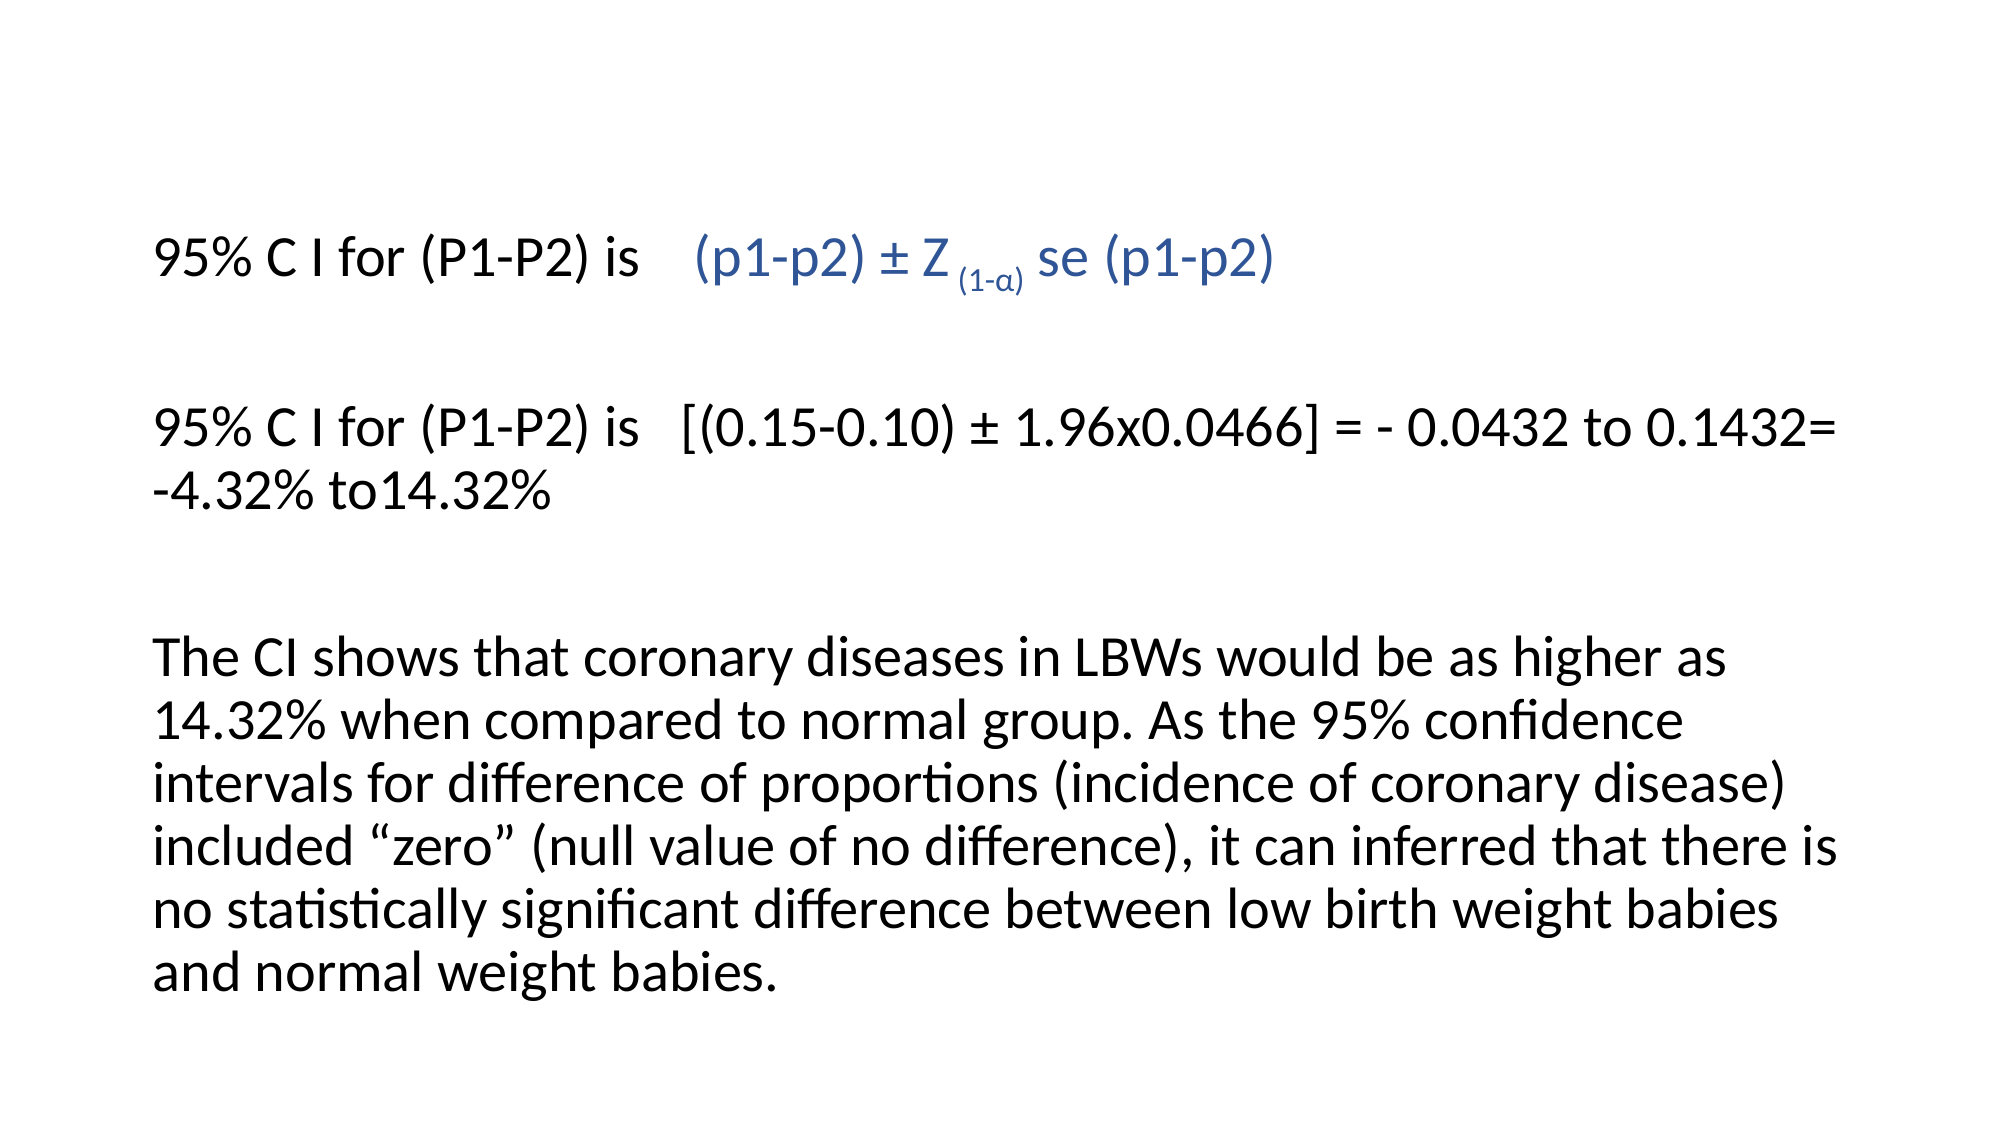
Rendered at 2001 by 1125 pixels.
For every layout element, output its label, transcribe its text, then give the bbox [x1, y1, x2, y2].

list 95% C I for (P1-P2) is (p1-p2) ± Z (1-α) se (p1-p2) 95% C I for (P1-P2) is [(0.15-0.10) ± 1.96x0.0466] = - 0.0432 to 0.1432= -4.32% to14.32% The CI shows that coronary diseases in LBWs would be as higher as 14.32% when compared to normal group. As the 95% confidence intervals for difference of proportions (incidence of coronary disease) included “zero” (null value of no difference), it can inferred that there is no statistically significant difference between low birth weight babies and normal weight babies. [137, 121, 1863, 1014]
